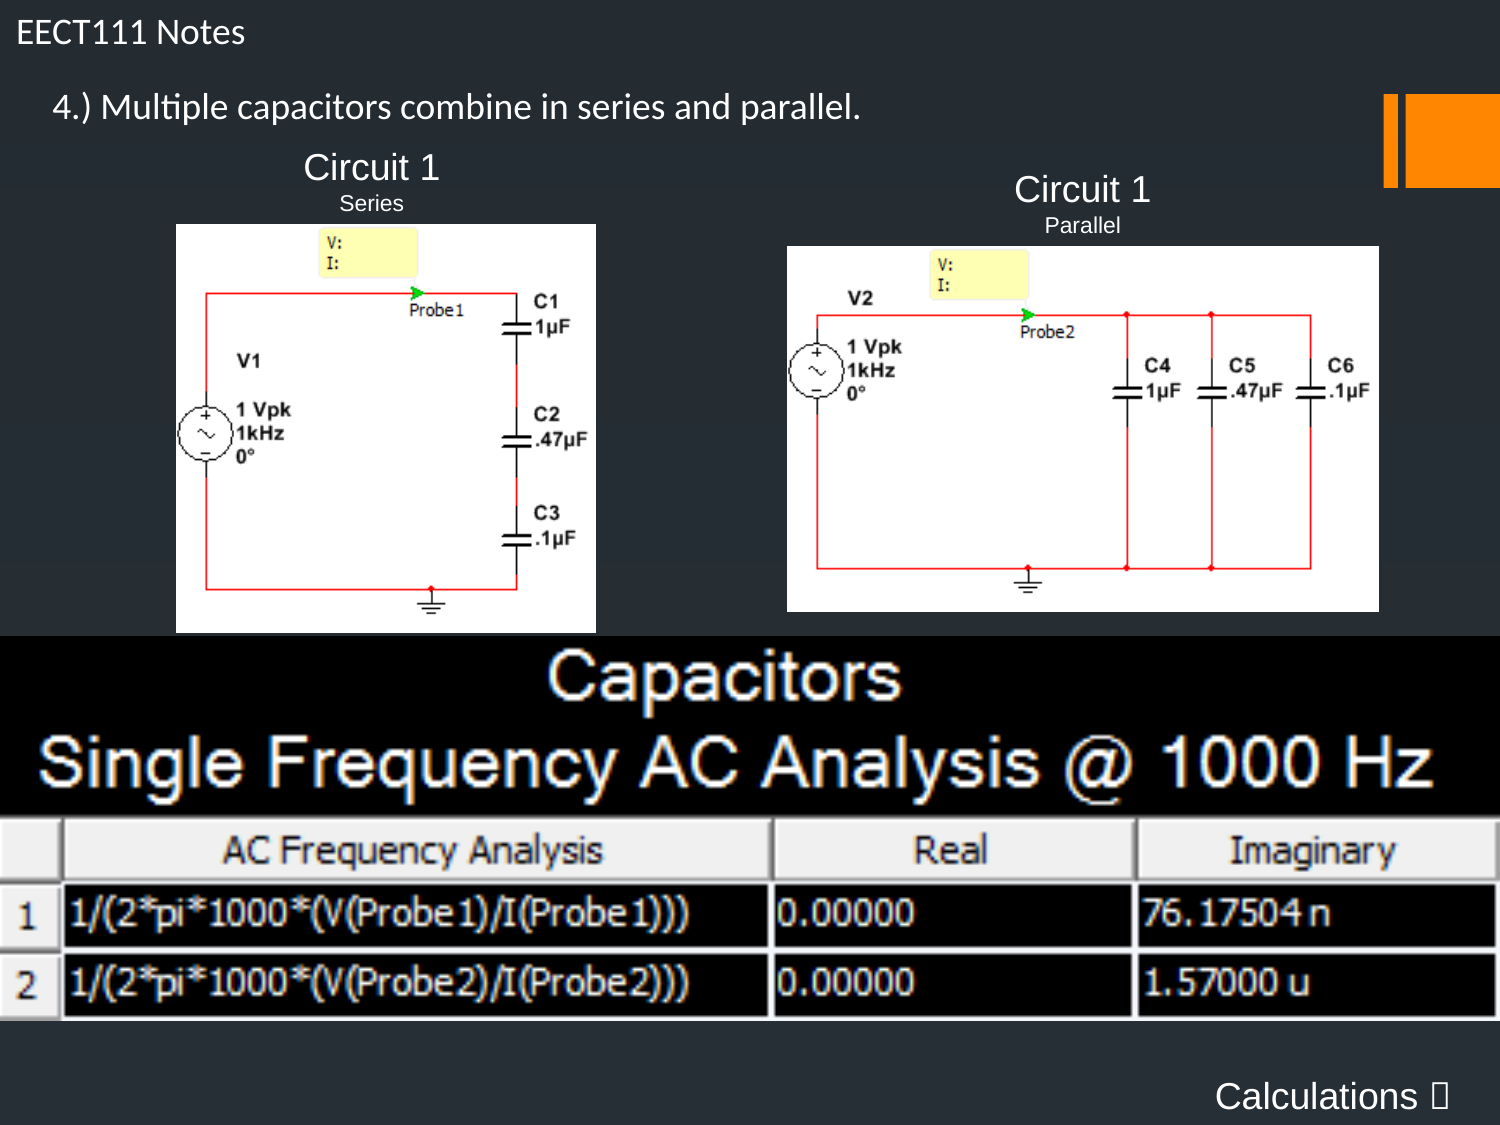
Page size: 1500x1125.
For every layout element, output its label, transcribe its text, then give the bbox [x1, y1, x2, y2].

text_box EECT111 Notes [1, 0, 261, 60]
text_box Circuit 1 Parallel [999, 157, 1167, 245]
picture [176, 224, 596, 634]
picture [0, 635, 1500, 1022]
picture [786, 245, 1379, 613]
text_box Calculations  [1199, 1064, 1500, 1124]
text_box Circuit 1 Series [288, 135, 456, 223]
text_box 4.) Multiple capacitors combine in series and parallel. [37, 74, 1463, 135]
